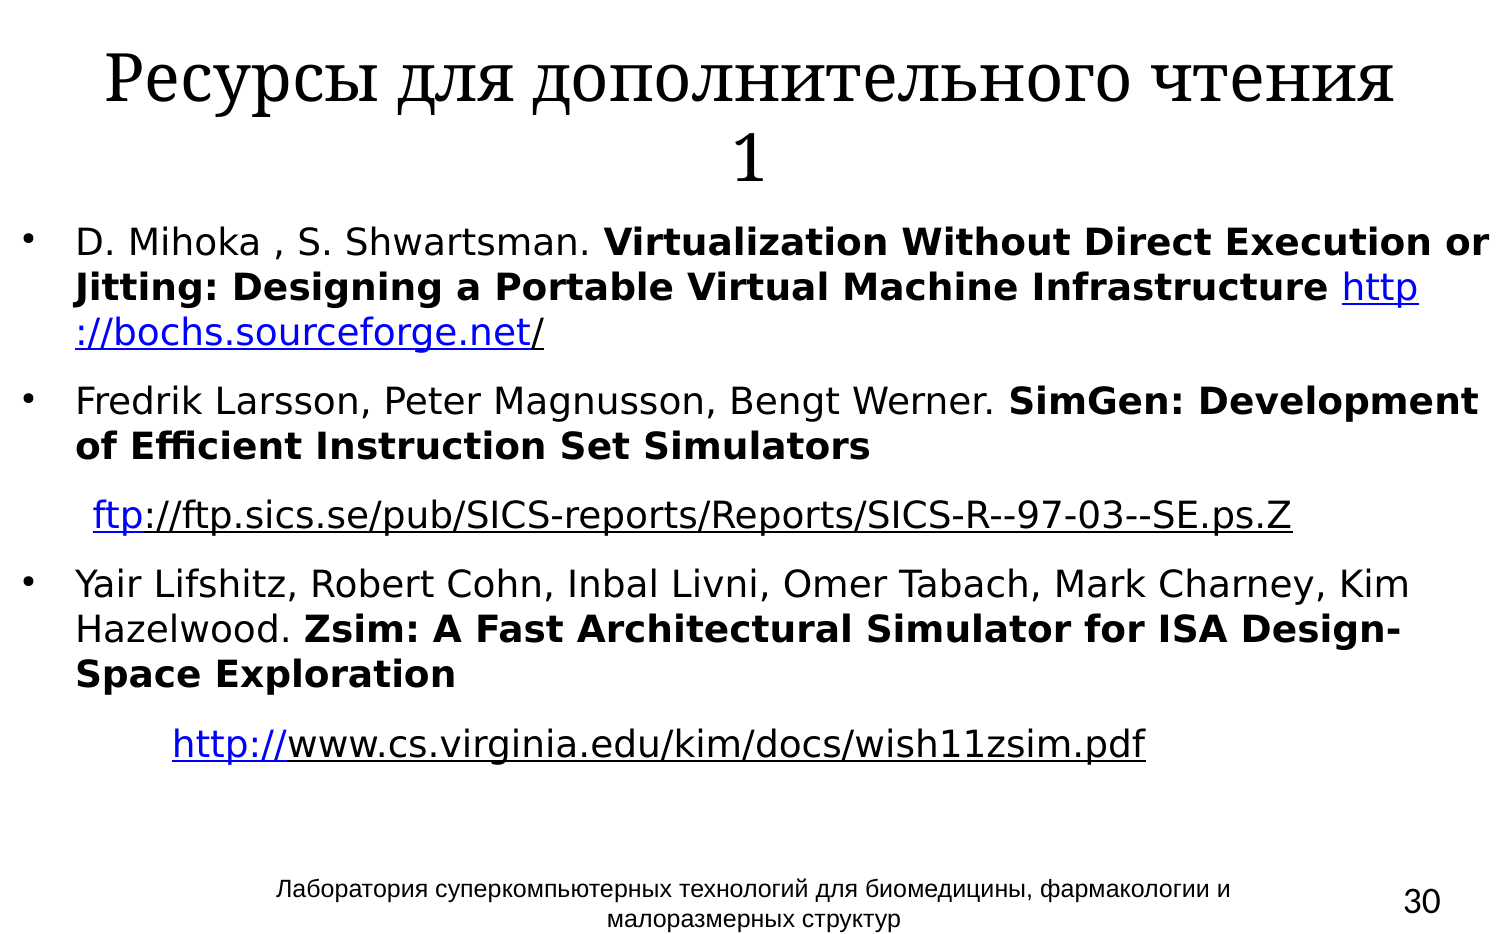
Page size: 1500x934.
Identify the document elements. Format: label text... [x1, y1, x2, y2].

text_box Лаборатория суперкомпьютерных технологий для биомедицины, фармакологии и малоразмерных структур [171, 864, 1338, 915]
text_box 30 [1387, 868, 1473, 918]
list D. Mihoka , S. Shwartsman. Virtualization Without Direct Execution or Jitting: Designing a Portable Virtual Machine Infrastructure http://bochs.sourceforge.net/ Fredrik Larsson, Peter Magnusson, Bengt Werner. SimGen: Development of Efficient Instruction Set Simulators ftp://ftp.sics.se/pub/SICS-reports/Reports/SICS-R--97-03--SE.ps.Z Yair Lifshitz, Robert Cohn, Inbal Livni, Omer Tabach, Mark Charney, Kim Hazelwood. Zsim: A Fast Architectural Simulator for ISA Design-Space Exploration http://www.cs.virginia.edu/kim/docs/wish11zsim.pdf [4, 217, 1500, 804]
title Ресурсы для дополнительного чтения 1 [75, 37, 1425, 193]
